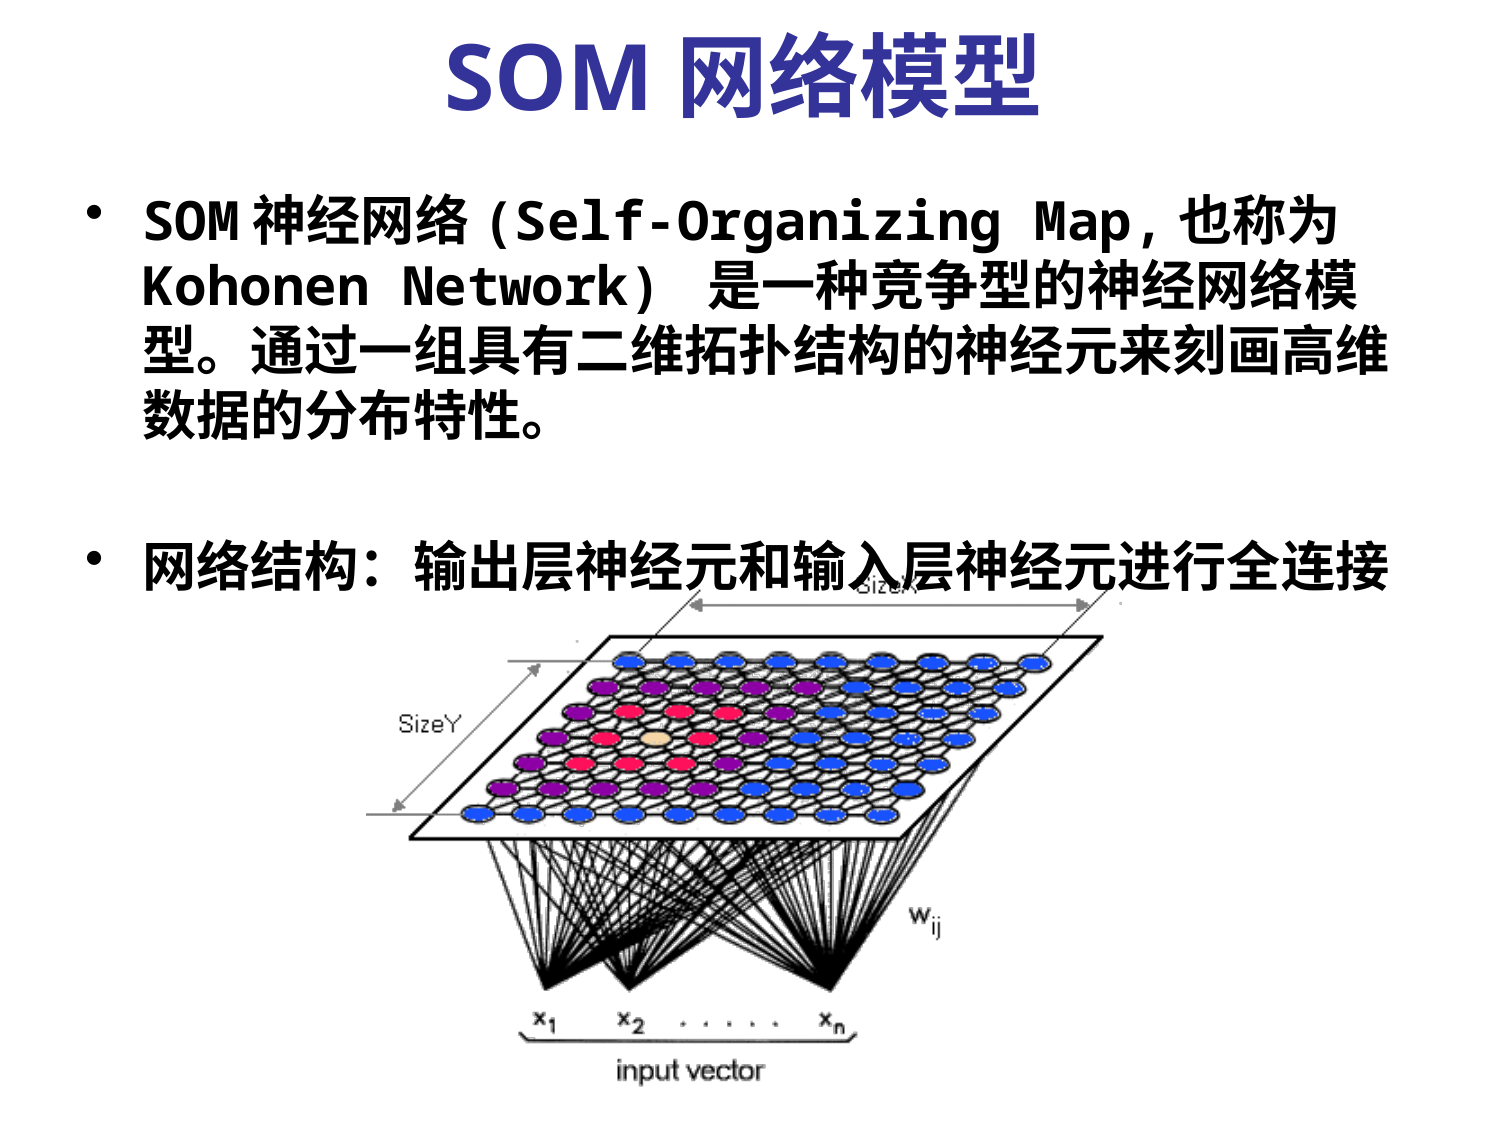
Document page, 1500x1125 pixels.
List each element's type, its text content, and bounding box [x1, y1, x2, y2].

picture [365, 556, 1123, 1101]
list SOM神经网络(Self-Organizing Map,也称为Kohonen Network) 是一种竞争型的神经网络模型。通过一组具有二维拓扑结构的神经元来刻画高维数据的分布特性。 网络结构：输出层神经元和输入层神经元进行全连接 [70, 178, 1455, 1083]
title SOM网络模型 [312, 25, 1176, 124]
